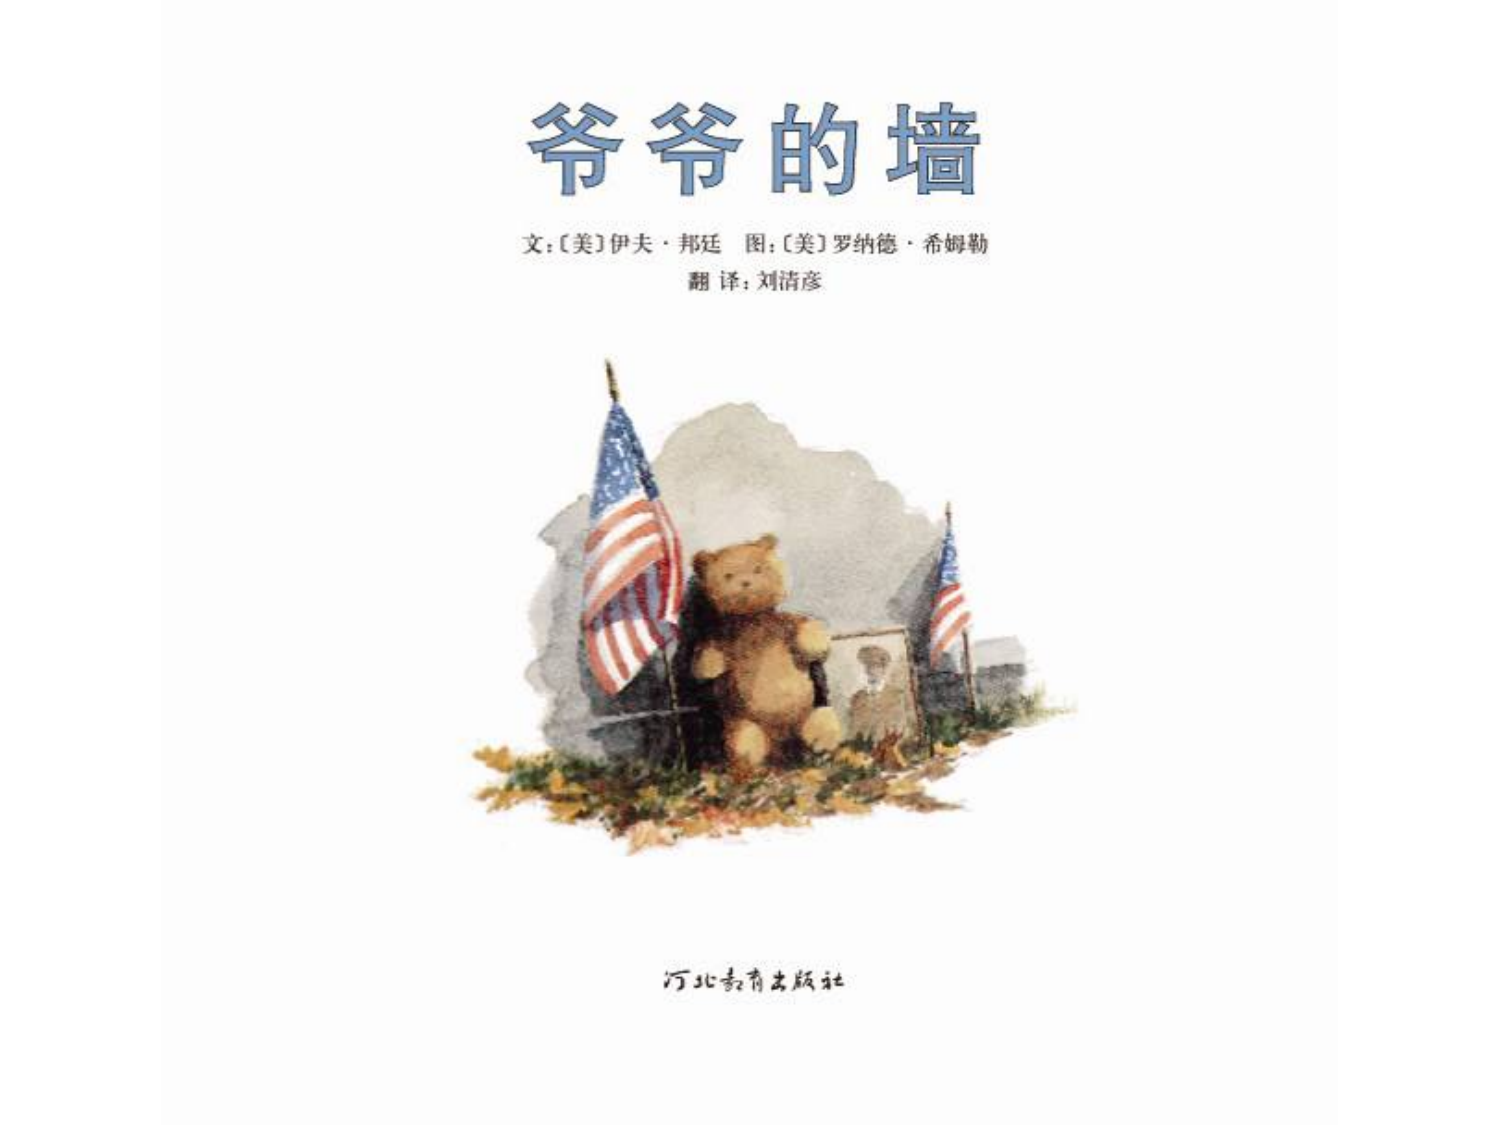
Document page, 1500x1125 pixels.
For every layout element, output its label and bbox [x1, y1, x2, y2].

picture [161, 0, 1338, 1125]
